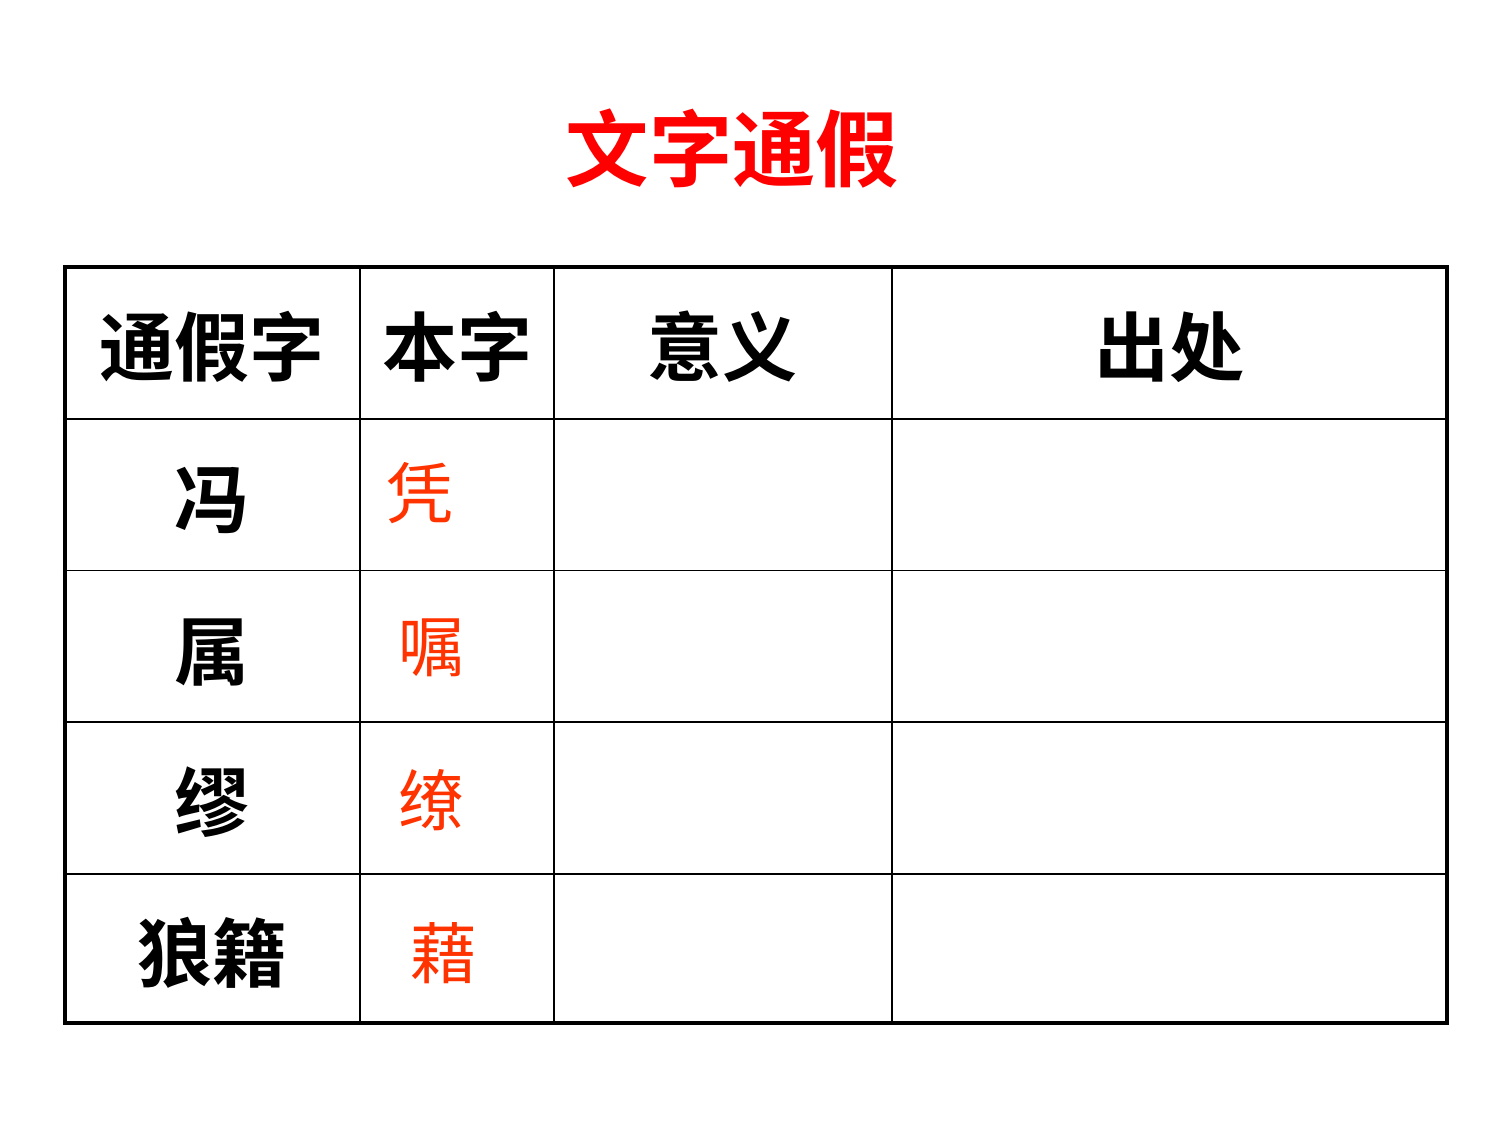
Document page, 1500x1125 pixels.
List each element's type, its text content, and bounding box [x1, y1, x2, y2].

table_cell 狼籍 [67, 875, 359, 1021]
table_cell [361, 875, 553, 1021]
text_box 缭 [383, 751, 522, 847]
table_header 出处 [893, 269, 1445, 418]
text_box 藉 [395, 904, 521, 1000]
table_cell [893, 723, 1445, 873]
table_cell [893, 875, 1445, 1021]
table_header 本字 [361, 269, 553, 418]
table_header 通假字 [67, 269, 359, 418]
table_cell 缪 [67, 723, 359, 873]
table_cell [555, 875, 891, 1021]
table_cell [555, 571, 891, 721]
table_cell 冯 [67, 420, 359, 570]
text_box 凭 [372, 444, 535, 539]
table_cell [361, 571, 553, 721]
table_cell [555, 723, 891, 873]
table_cell [893, 420, 1445, 570]
table_header 意义 [555, 269, 891, 418]
text_box 嘱 [383, 597, 512, 693]
text_box 文字通假 [513, 90, 951, 205]
table_cell [555, 420, 891, 570]
table_cell [361, 420, 553, 570]
table_cell [361, 723, 553, 873]
table_cell 属 [67, 571, 359, 721]
table_cell [893, 571, 1445, 721]
